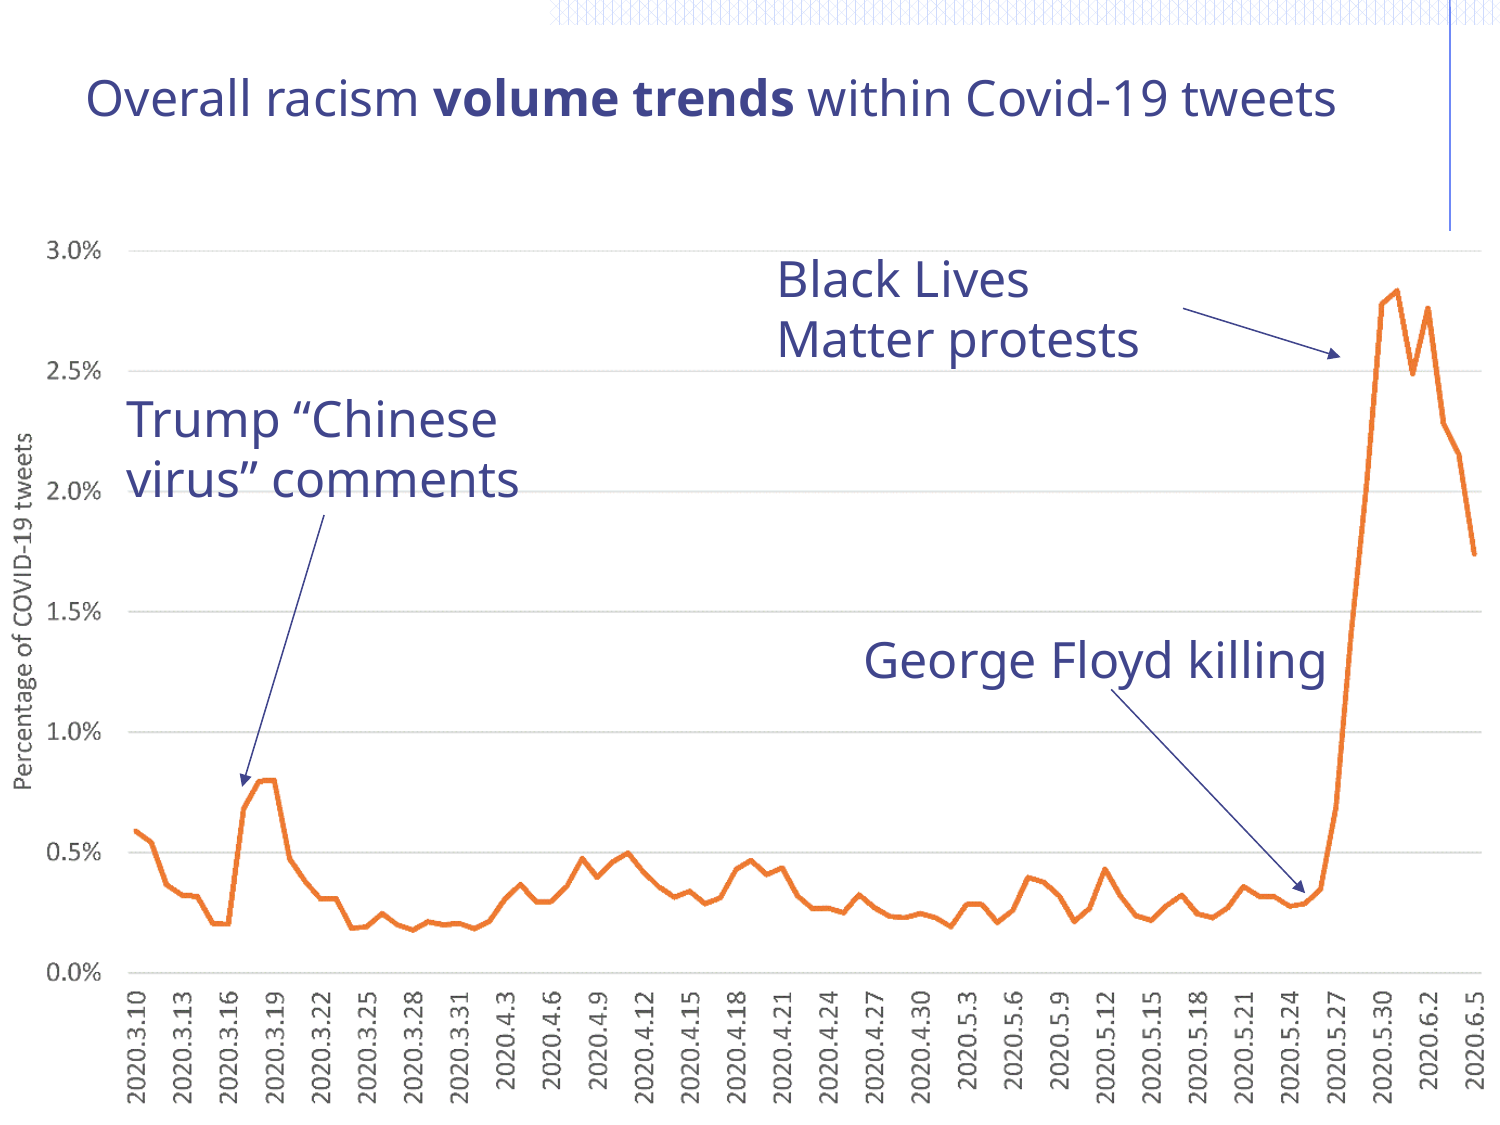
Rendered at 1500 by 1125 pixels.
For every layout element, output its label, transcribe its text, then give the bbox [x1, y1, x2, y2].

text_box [1110, 689, 1306, 894]
picture [5, 231, 1499, 1112]
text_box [1182, 308, 1341, 358]
text_box Overall racism volume trends within Covid-19 tweets [70, 58, 1353, 134]
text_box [241, 516, 325, 788]
